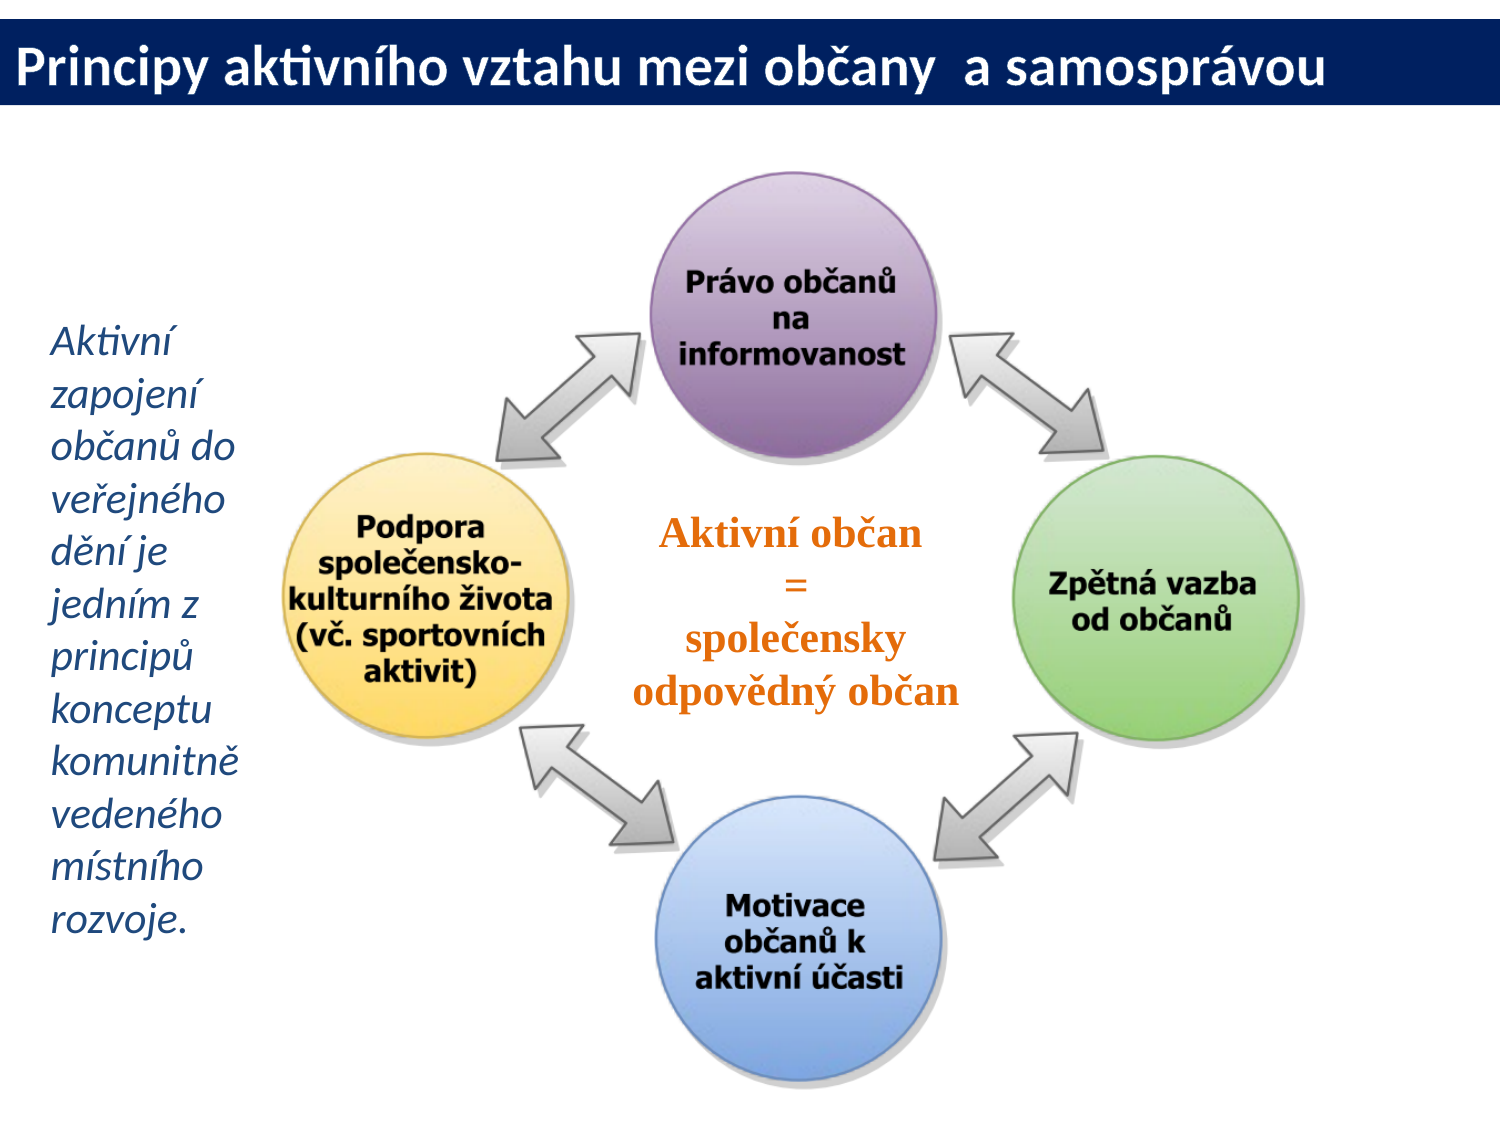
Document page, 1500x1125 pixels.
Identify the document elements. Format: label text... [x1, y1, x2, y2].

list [237, 158, 1322, 1095]
text_box Aktivní zapojení občanů do veřejného dění je jedním z principů konceptu komunitně vedeného místního rozvoje. [37, 305, 232, 949]
title Principy aktivního vztahu mezi občany a samosprávou [0, 19, 1500, 106]
